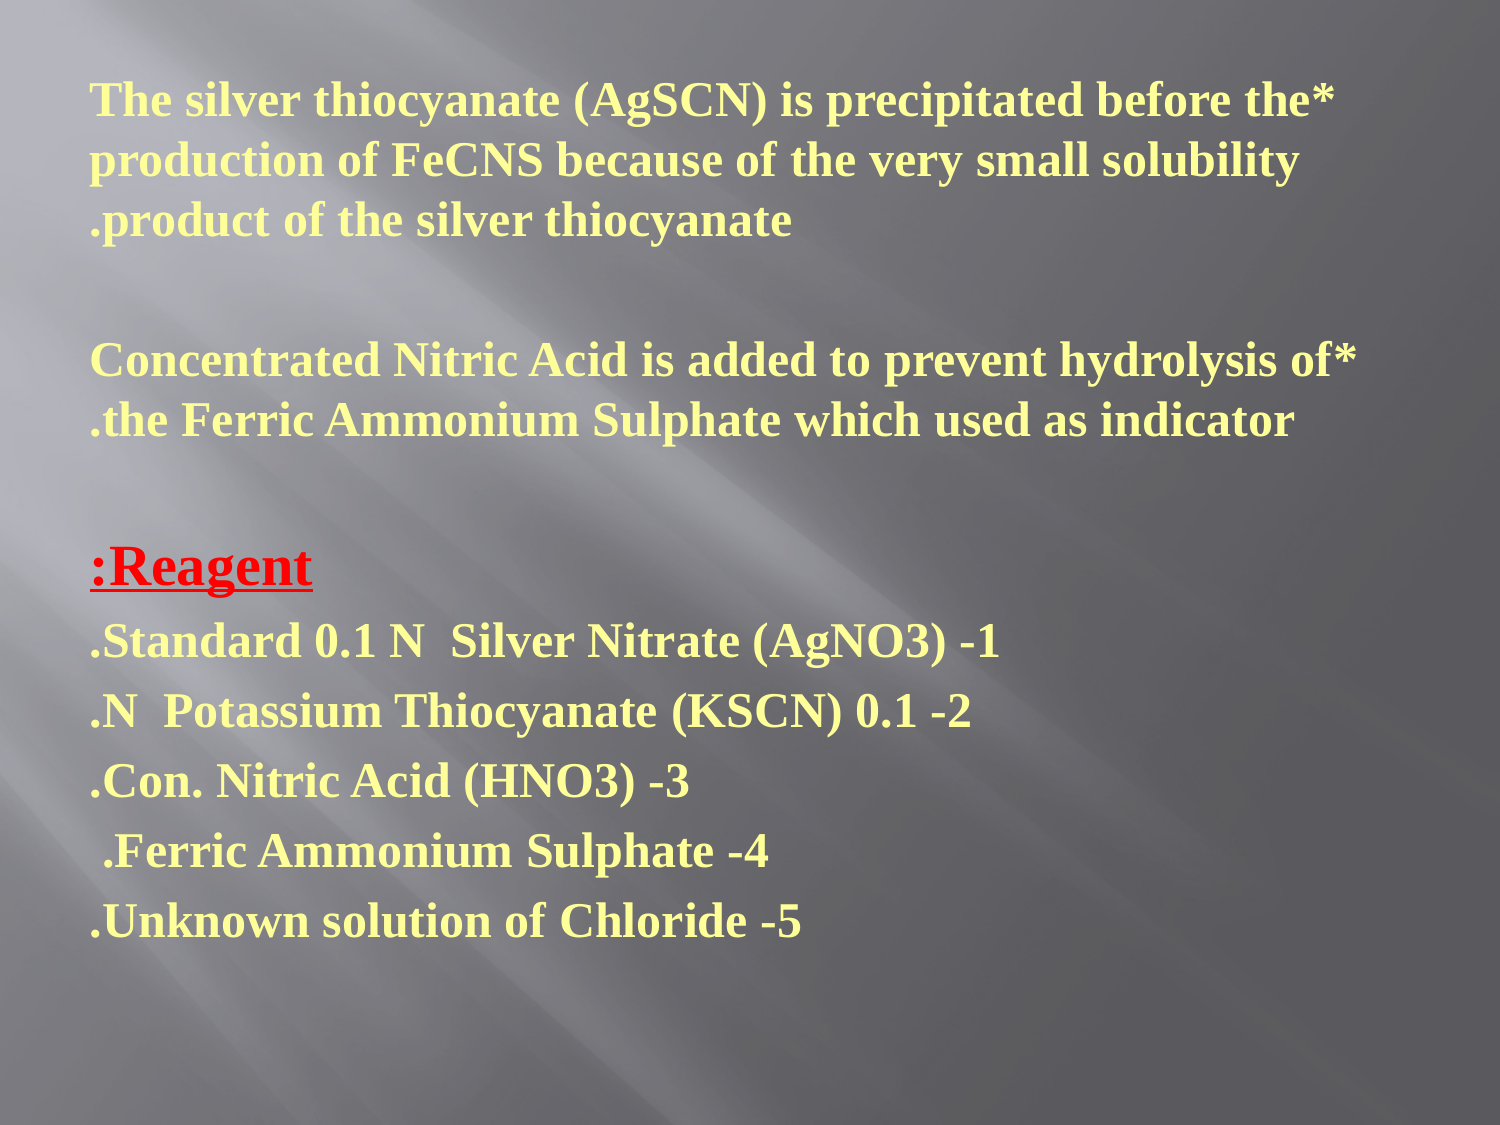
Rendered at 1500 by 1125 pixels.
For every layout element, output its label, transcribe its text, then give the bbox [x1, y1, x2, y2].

list *The silver thiocyanate (AgSCN) is precipitated before the production of FeCNS because of the very small solubility product of the silver thiocyanate. *Concentrated Nitric Acid is added to prevent hydrolysis of the Ferric Ammonium Sulphate which used as indicator. Reagent: 1- Standard 0.1 N Silver Nitrate (AgNO3). 2- 0.1 N Potassium Thiocyanate (KSCN). 3- Con. Nitric Acid (HNO3). 4- Ferric Ammonium Sulphate. 5- Unknown solution of Chloride. [75, 58, 1425, 1035]
